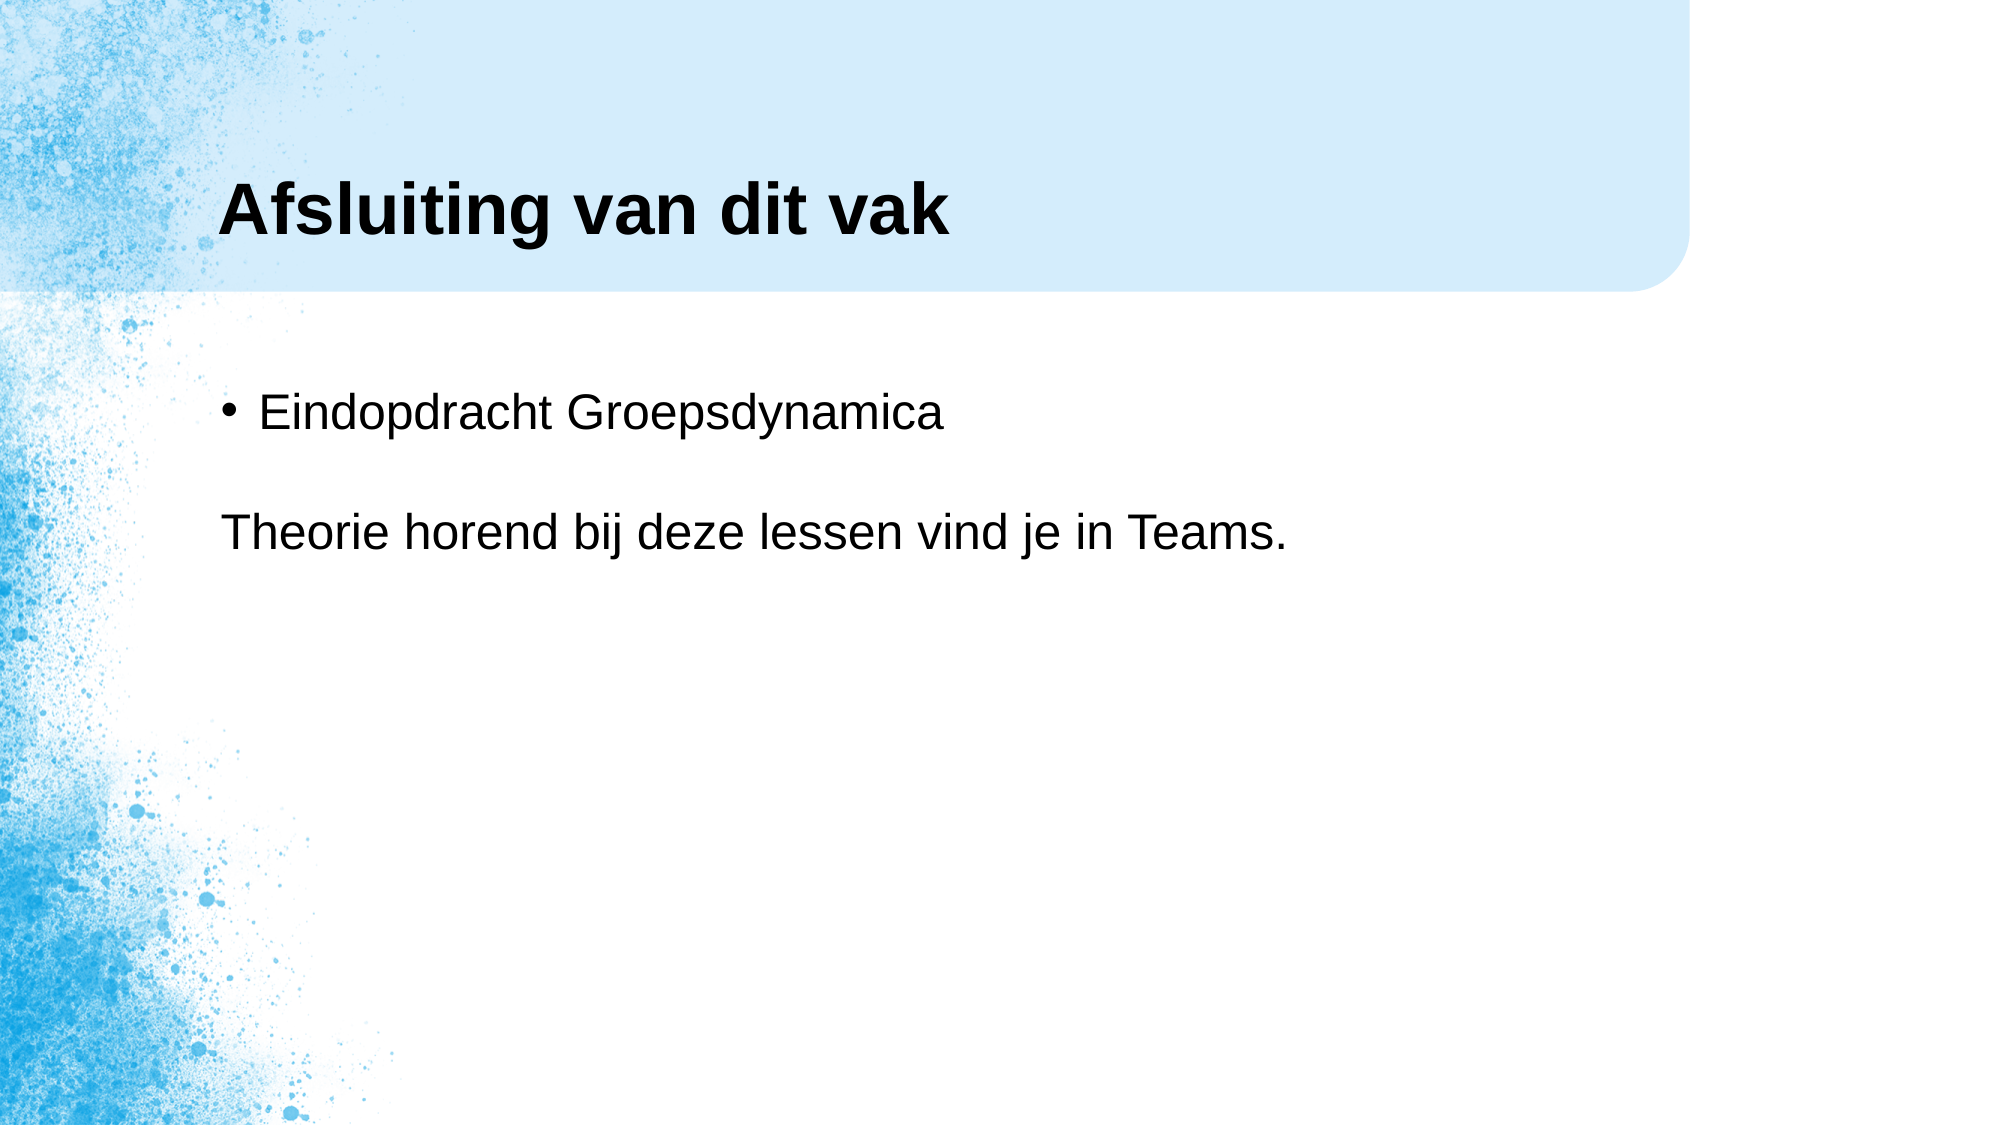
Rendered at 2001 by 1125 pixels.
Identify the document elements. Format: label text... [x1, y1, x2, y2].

list Eindopdracht Groepsdynamica Theorie horend bij deze lessen vind je in Teams. [220, 379, 1650, 935]
title Afsluiting van dit vak [217, 61, 1555, 250]
picture [0, 0, 415, 1125]
